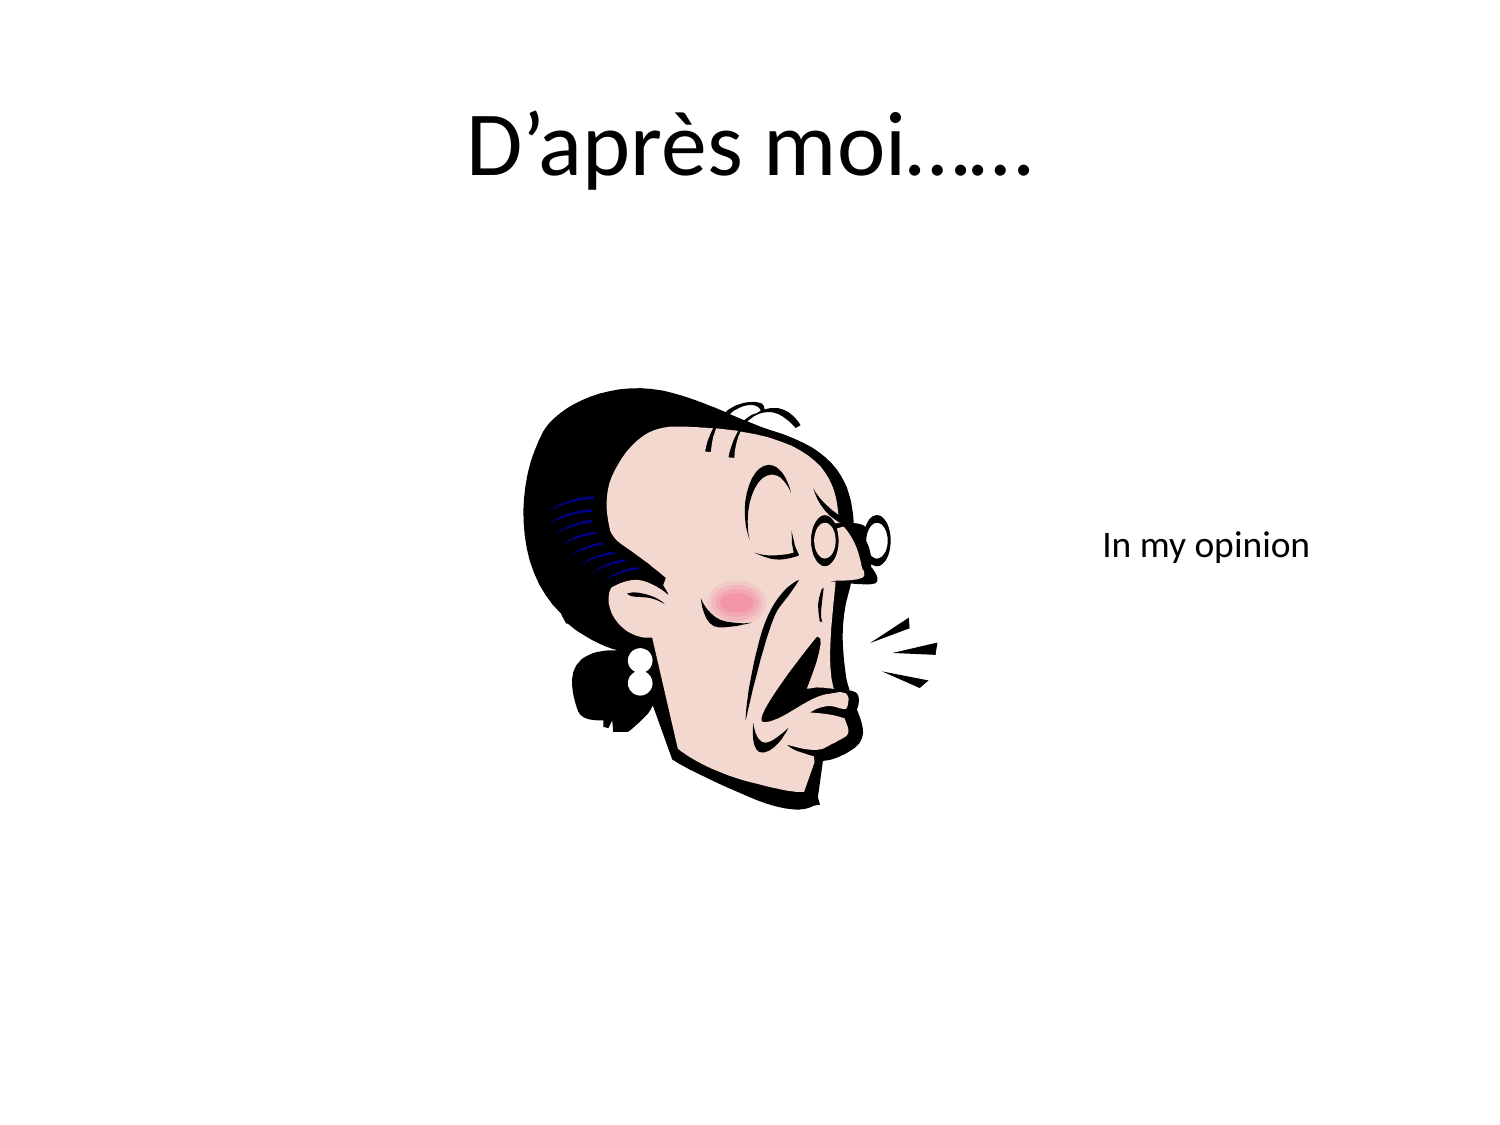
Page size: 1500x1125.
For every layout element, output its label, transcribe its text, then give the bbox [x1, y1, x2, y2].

picture [512, 374, 938, 819]
text_box In my opinion [1087, 512, 1363, 573]
title D’après moi…… [75, 45, 1425, 233]
